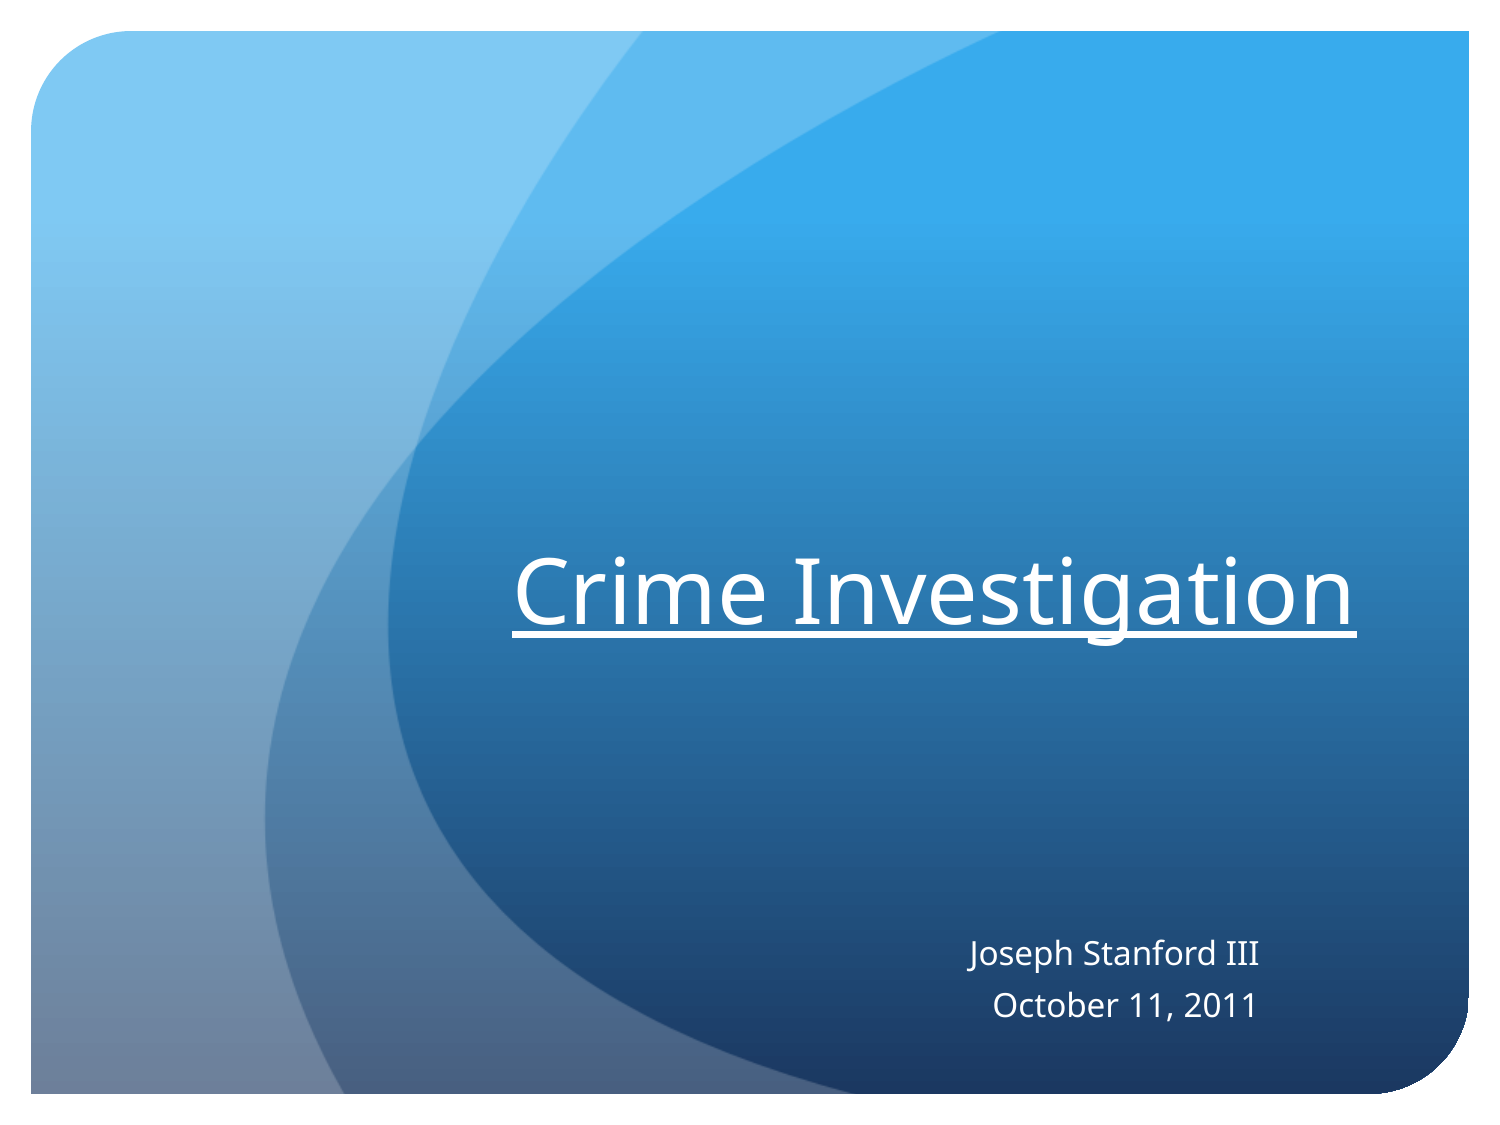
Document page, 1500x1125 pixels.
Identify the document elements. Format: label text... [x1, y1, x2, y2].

picture [25, 30, 1474, 1095]
subtitle Joseph Stanford III October 11, 2011 [225, 924, 1275, 1032]
title Crime Investigation [262, 408, 1372, 650]
